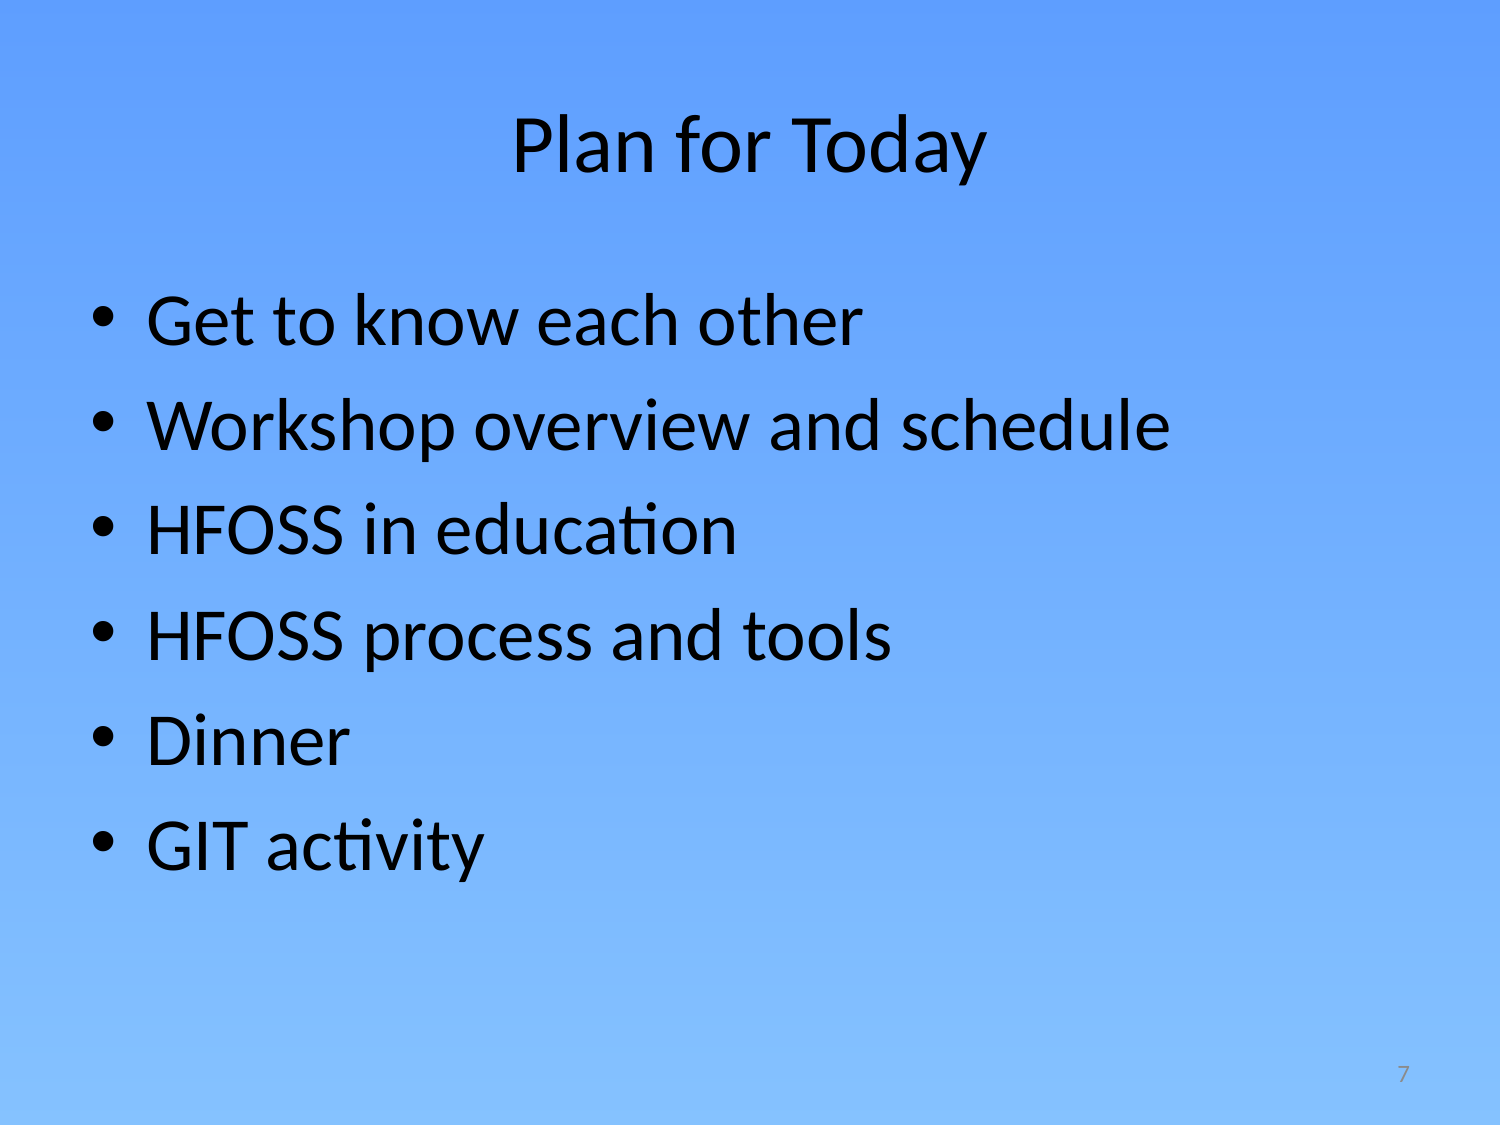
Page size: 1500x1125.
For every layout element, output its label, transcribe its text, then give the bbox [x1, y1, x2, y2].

list Get to know each other Workshop overview and schedule HFOSS in education HFOSS process and tools Dinner GIT activity [74, 262, 1426, 1006]
slide_number 7 [1074, 1042, 1425, 1103]
title Plan for Today [74, 44, 1426, 233]
